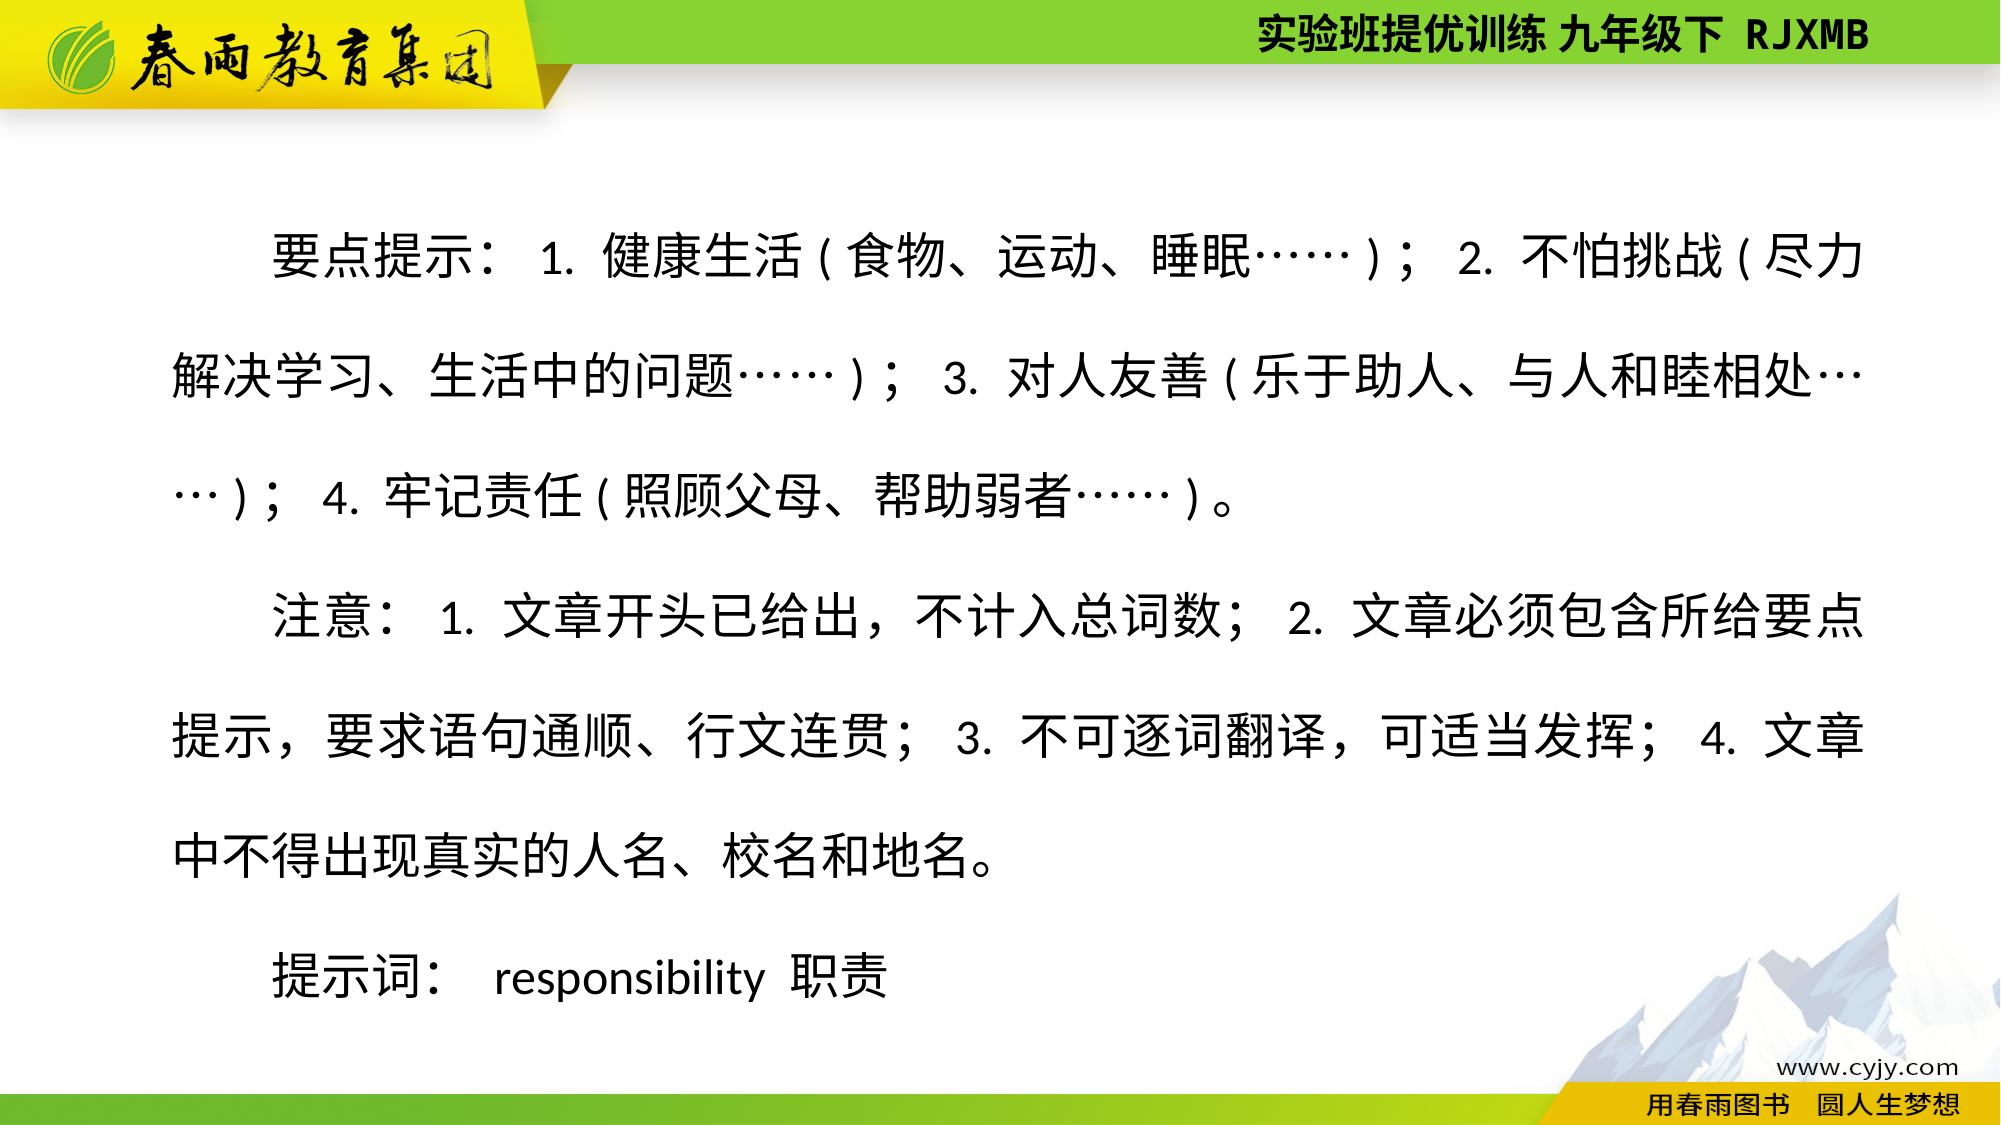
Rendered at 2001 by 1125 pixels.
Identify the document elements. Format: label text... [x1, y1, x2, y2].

picture [0, 0, 2001, 1125]
text_box 要点提示：1. 健康生活(食物、运动、睡眠……)；2. 不怕挑战(尽力解决学习、生活中的问题……)；3. 对人友善(乐于助人、与人和睦相处……)；4. 牢记责任(照顾父母、帮助弱者……)。 注意：1. 文章开头已给出，不计入总词数；2. 文章必须包含所给要点提示，要求语句通顺、行文连贯；3. 不可逐词翻译，可适当发挥；4. 文章中不得出现真实的人名、校名和地名。 提示词： responsibility 职责 [156, 157, 1881, 1012]
